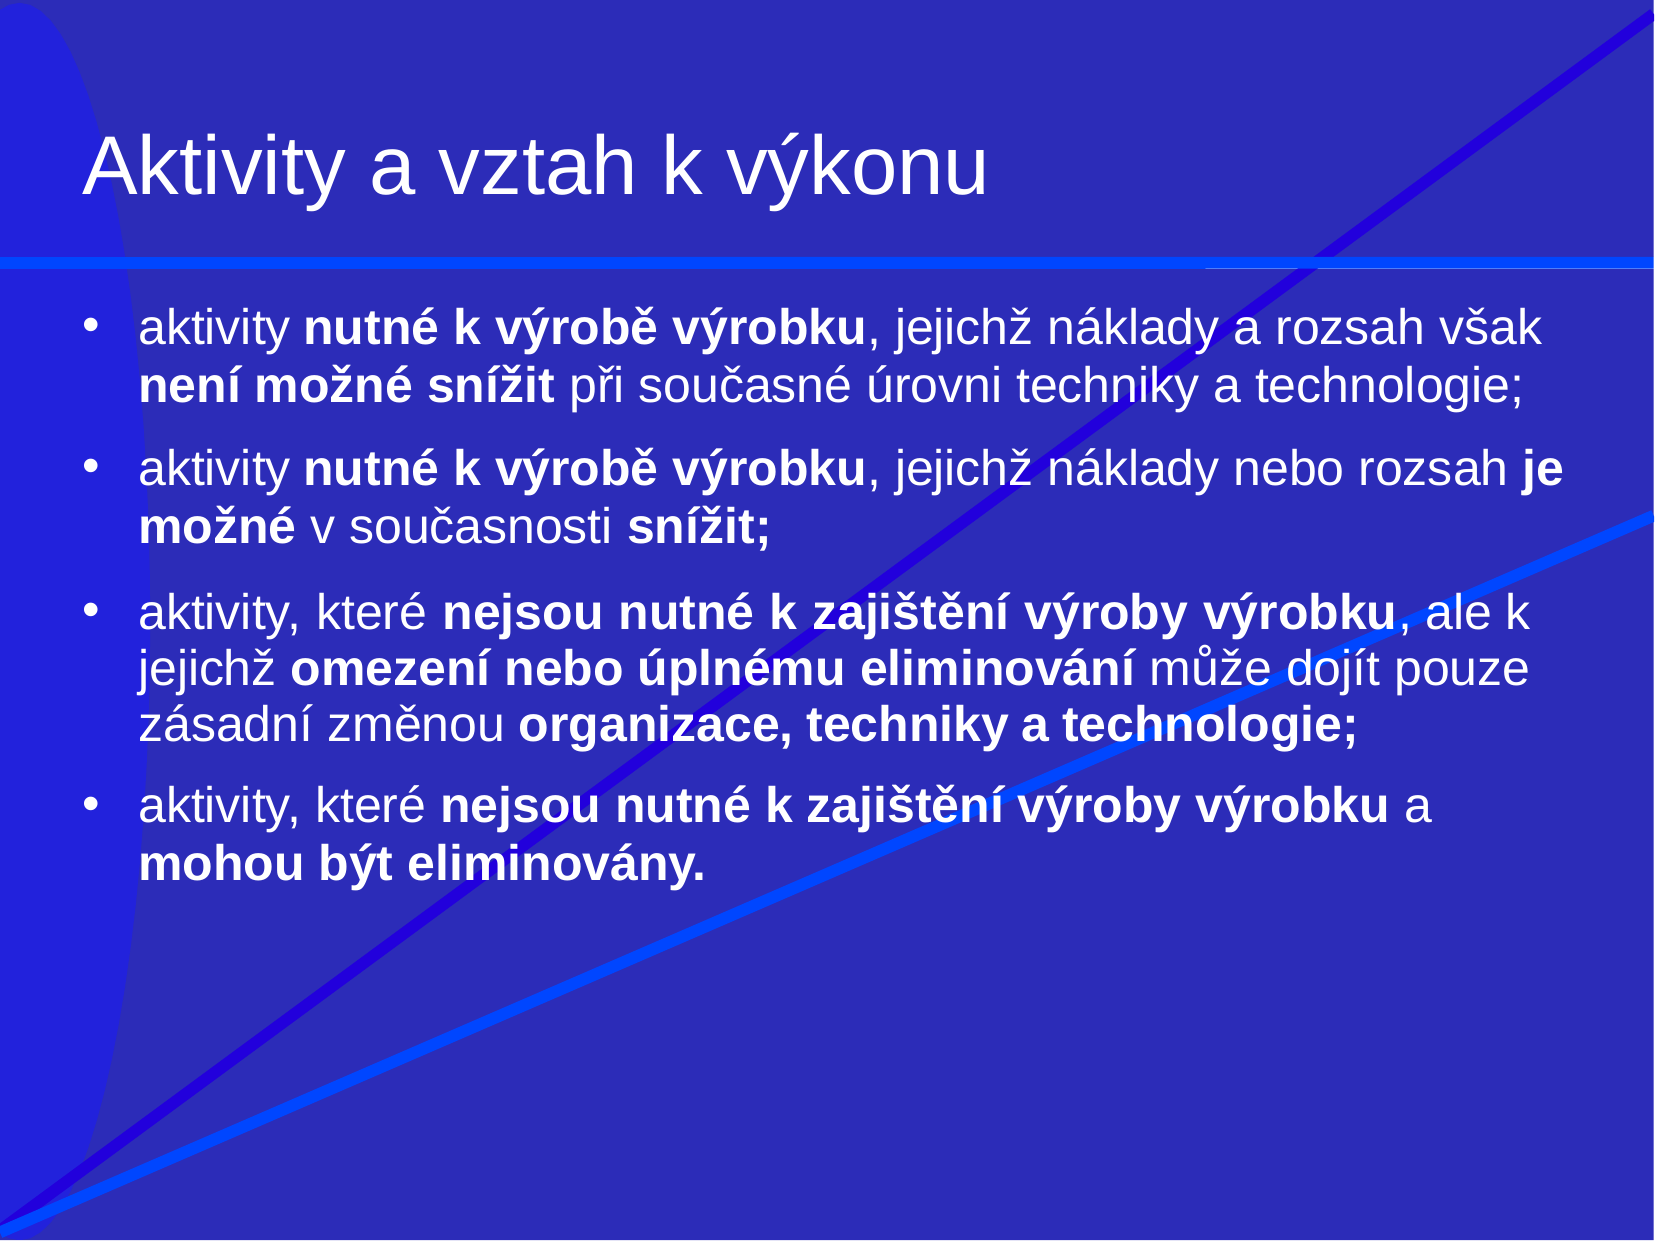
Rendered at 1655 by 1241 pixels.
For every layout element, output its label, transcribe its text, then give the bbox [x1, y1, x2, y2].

text_box aktivity nutné k výrobě výrobku, jejichž náklady a rozsah však není možné snížit při současné úrovni techniky a technologie; aktivity nutné k výrobě výrobku, jejichž náklady nebo rozsah je možné v současnosti snížit; aktivity, které nejsou nutné k zajištění výroby výrobku, ale k jejichž omezení nebo úplnému eliminování může dojít pouze zásadní změnou organizace, techniky a technologie; aktivity, které nejsou nutné k zajištění výroby výrobku a mohou být eliminovány. [80, 296, 1570, 891]
title Aktivity a vztah k výkonu [80, 67, 1574, 319]
